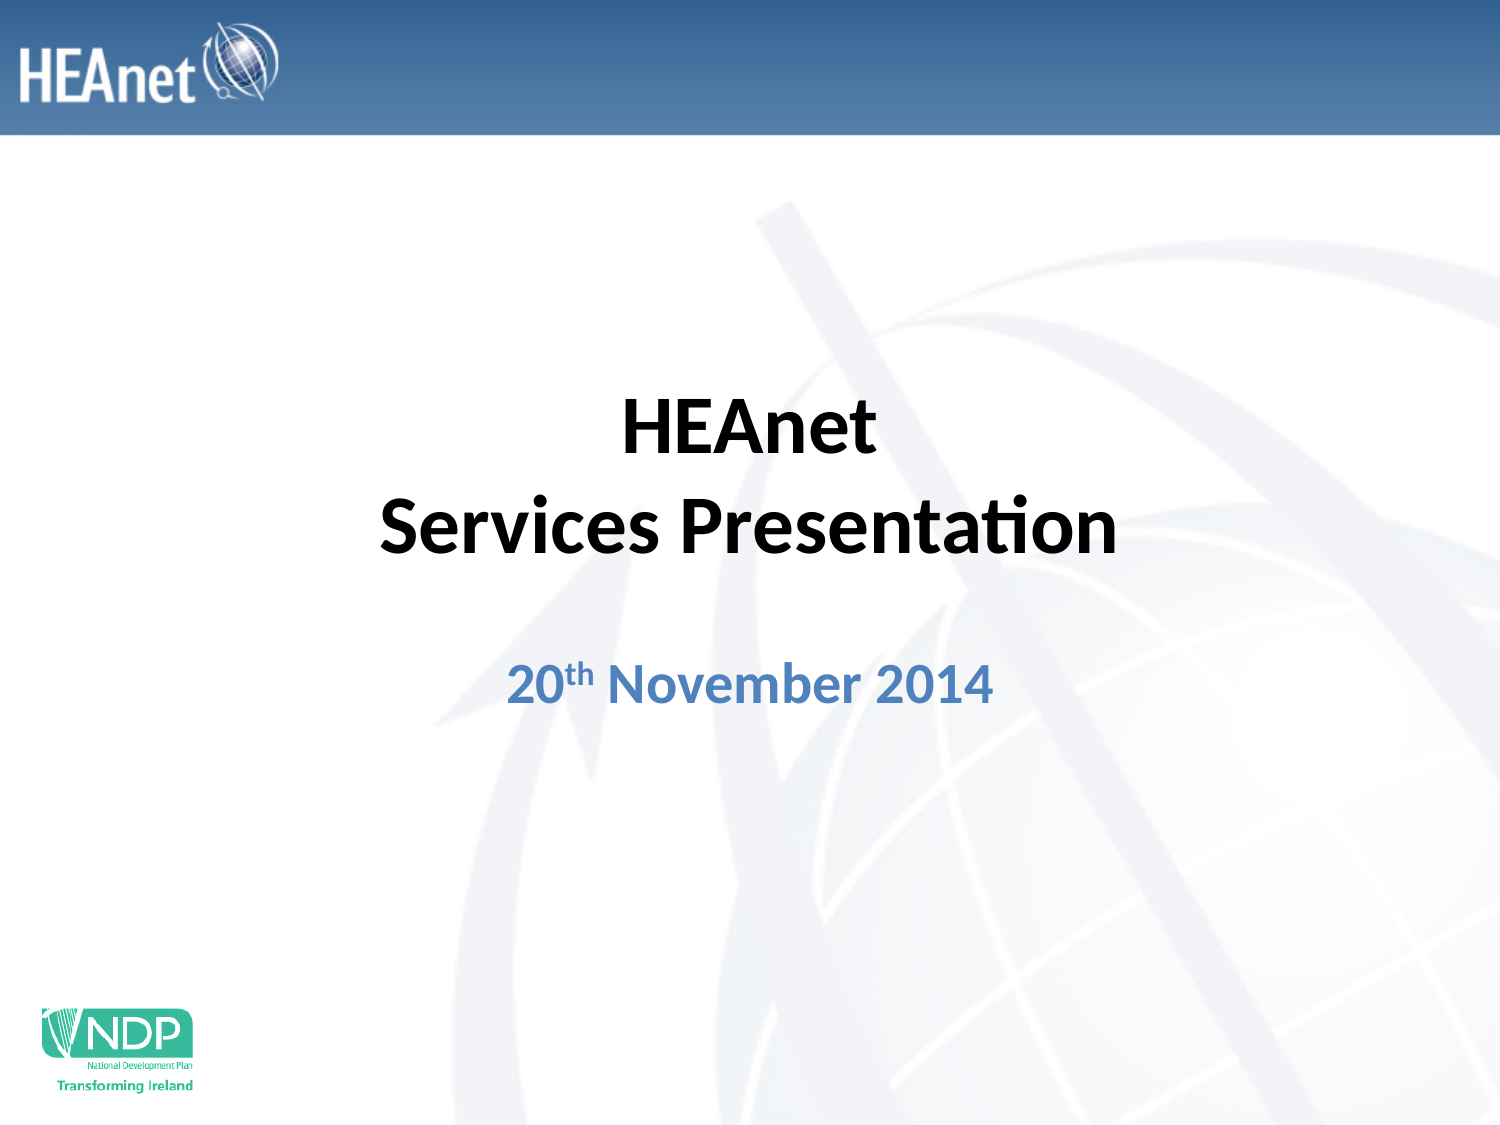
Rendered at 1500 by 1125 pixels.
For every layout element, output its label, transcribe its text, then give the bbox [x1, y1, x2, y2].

picture [0, 0, 1500, 1125]
subtitle 20th November 2014 [224, 637, 1276, 926]
title HEAnet Services Presentation [112, 349, 1388, 591]
